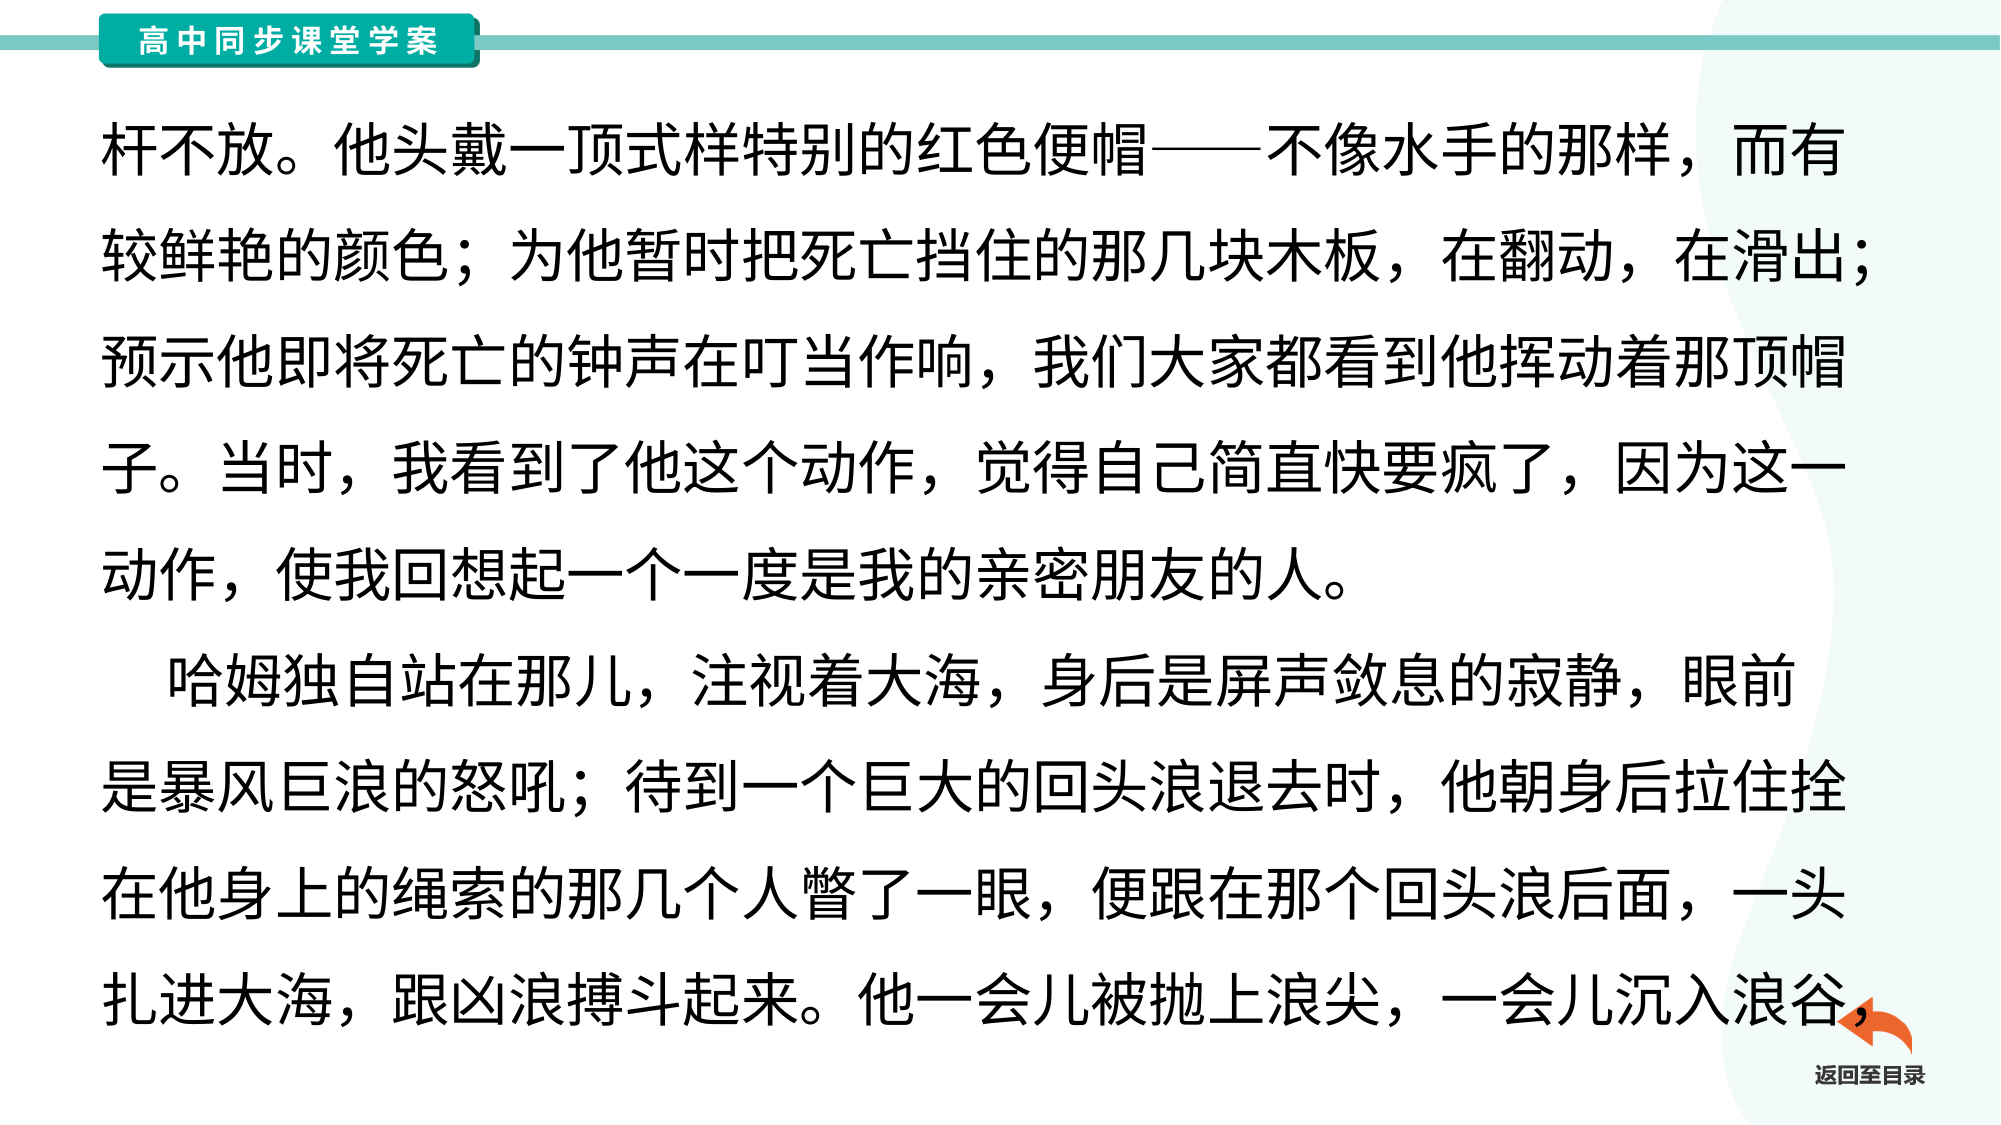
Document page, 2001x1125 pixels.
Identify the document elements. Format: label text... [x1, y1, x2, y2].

text_box 杆不放。他头戴一顶式样特别的红色便帽——不像水手的那样，而有 较鲜艳的颜色；为他暂时把死亡挡住的那几块木板，在翻动，在滑出； 预示他即将死亡的钟声在叮当作响，我们大家都看到他挥动着那顶帽 子。当时，我看到了他这个动作，觉得自己简直快要疯了，因为这一 动作，使我回想起一个一度是我的亲密朋友的人。 哈姆独自站在那儿，注视着大海，身后是屏声敛息的寂静，眼前 是暴风巨浪的怒吼；待到一个巨大的回头浪退去时，他朝身后拉住拴 在他身上的绳索的那几个人瞥了一眼，便跟在那个回头浪后面，一头 扎进大海，跟凶浪搏斗起来。他一会儿被抛上浪尖，一会儿沉入浪谷， [100, 76, 1899, 1033]
picture [0, 0, 2000, 1125]
